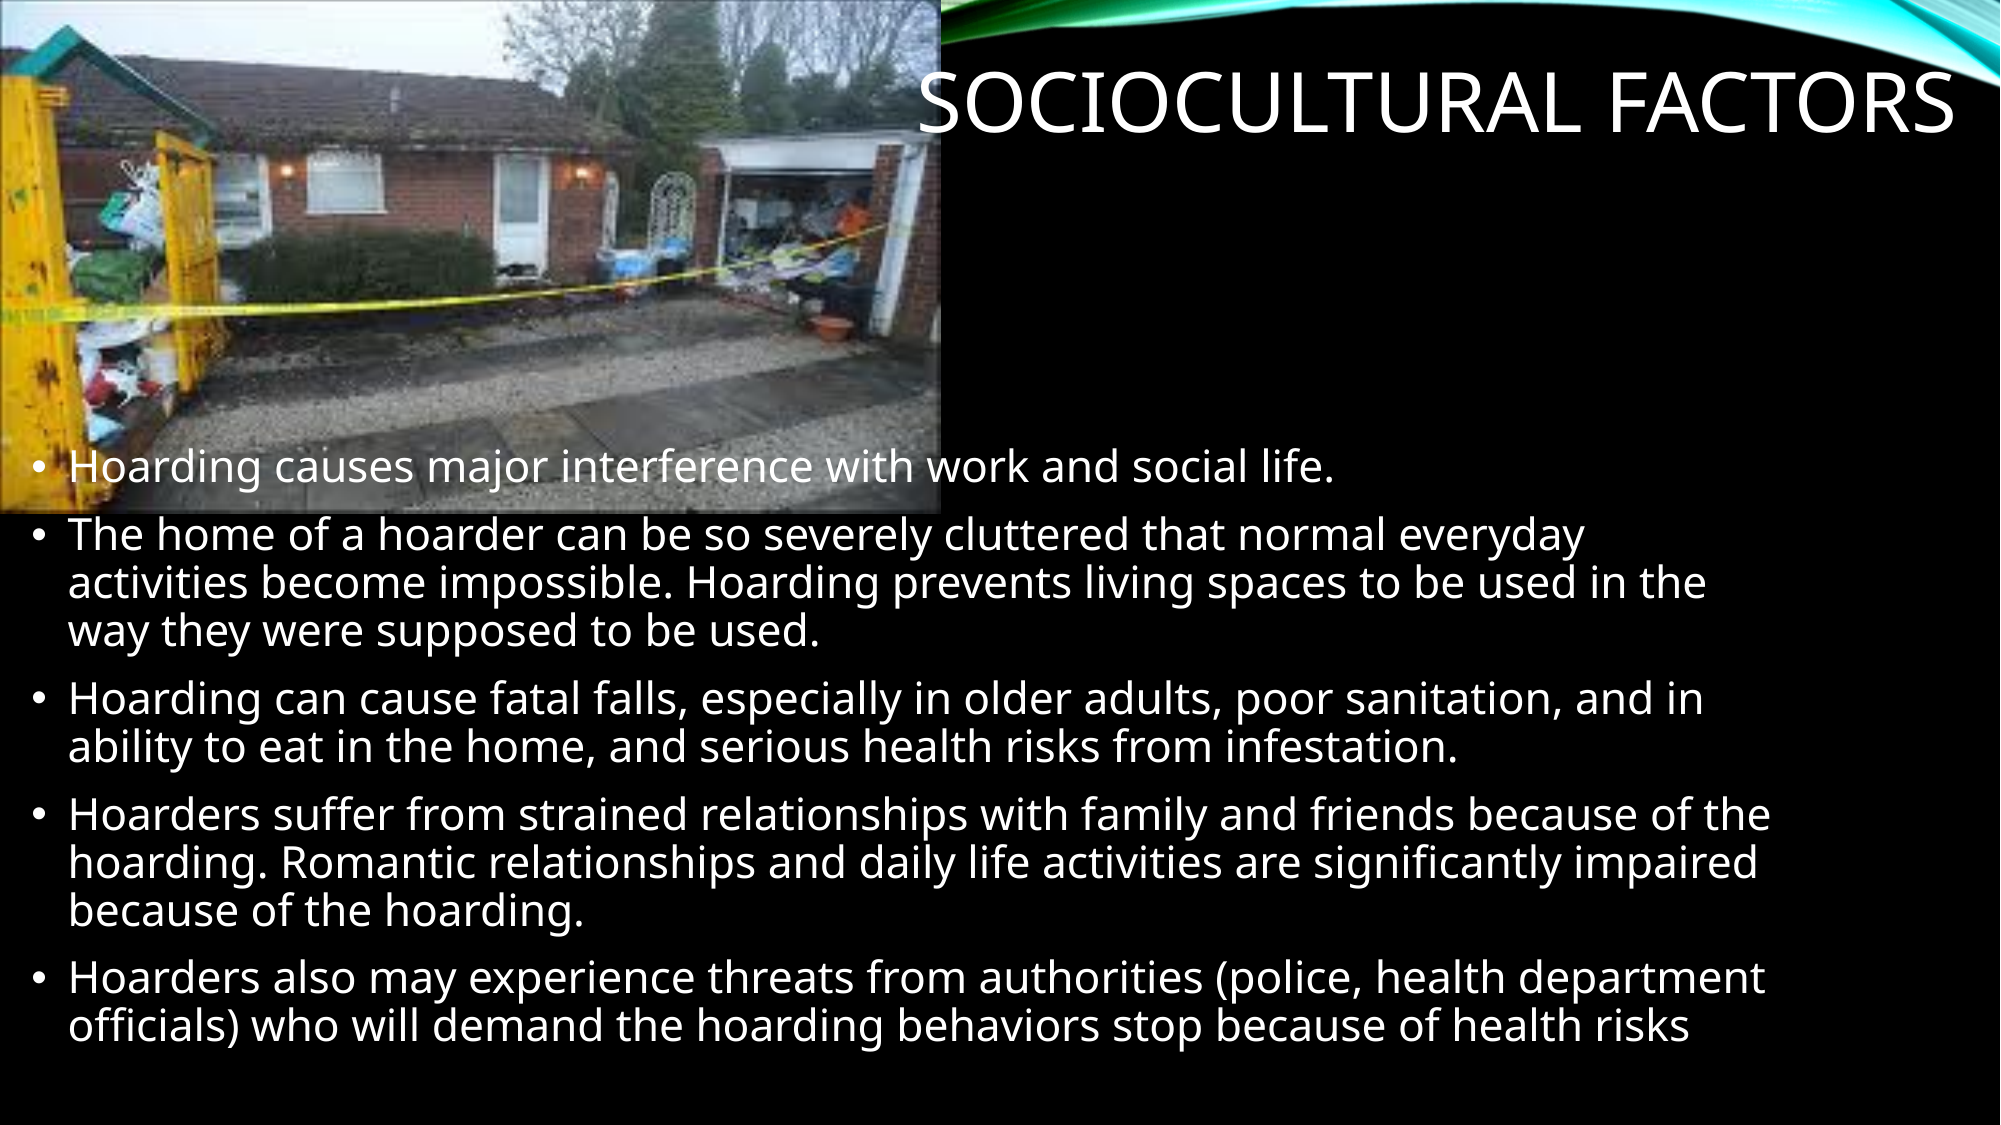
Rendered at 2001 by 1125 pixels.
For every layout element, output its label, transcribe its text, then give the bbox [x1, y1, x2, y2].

title Sociocultural factors [942, 0, 1995, 213]
list Hoarding causes major interference with work and social life. The home of a hoarder can be so severely cluttered that normal everyday activities become impossible. Hoarding prevents living spaces to be used in the way they were supposed to be used. Hoarding can cause fatal falls, especially in older adults, poor sanitation, and in ability to eat in the home, and serious health risks from infestation. Hoarders suffer from strained relationships with family and friends because of the hoarding. Romantic relationships and daily life activities are significantly impaired because of the hoarding. Hoarders also may experience threats from authorities (police, health department officials) who will demand the hoarding behaviors stop because of health risks [16, 436, 1792, 1098]
picture [0, 0, 2000, 515]
